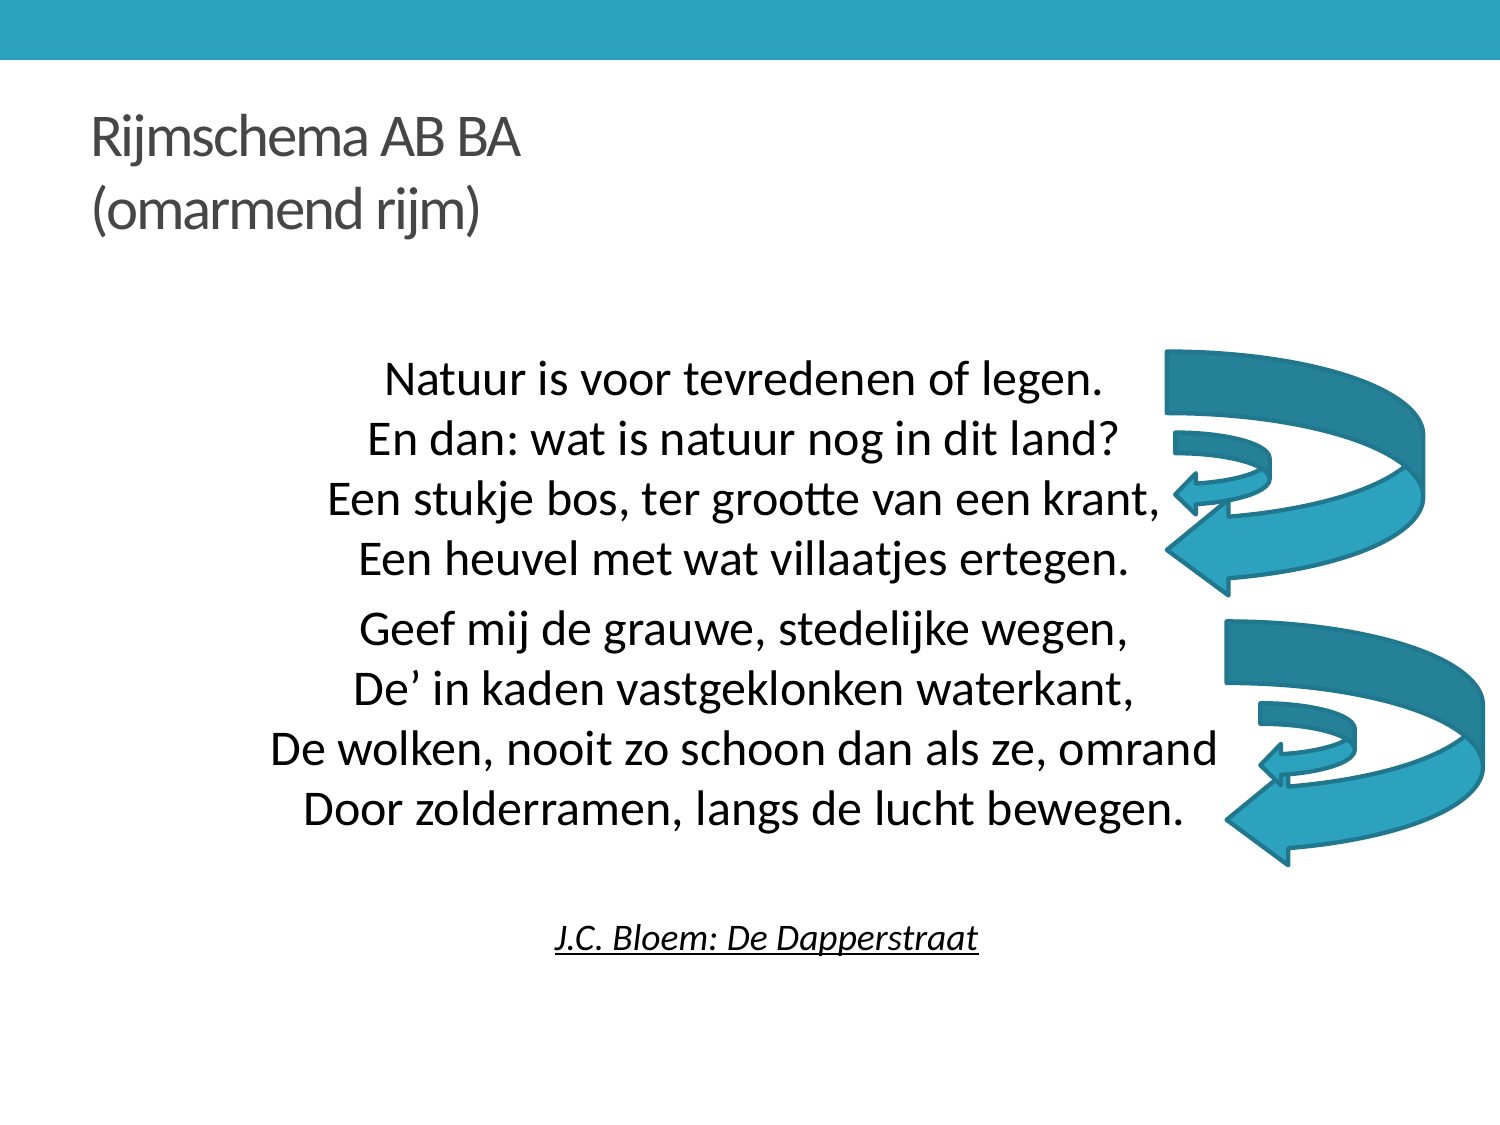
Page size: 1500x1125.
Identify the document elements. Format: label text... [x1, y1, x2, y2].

text_box [1173, 430, 1272, 517]
text_box [1258, 701, 1357, 788]
title Rijmschema AB BA (omarmend rijm) [75, 87, 1425, 250]
text_box J.C. Bloem: De Dapperstraat [539, 905, 994, 965]
text_box [1164, 349, 1426, 598]
list Natuur is voor tevredenen of legen. En dan: wat is natuur nog in dit land? Een stukje bos, ter grootte van een krant, Een heuvel met wat villaatjes ertegen. Geef mij de grauwe, stedelijke wegen, De’ in kaden vastgeklonken waterkant, De wolken, nooit zo schoon dan als ze, omrand Door zolderramen, langs de lucht bewegen. [75, 338, 1425, 1071]
text_box [1224, 619, 1486, 868]
